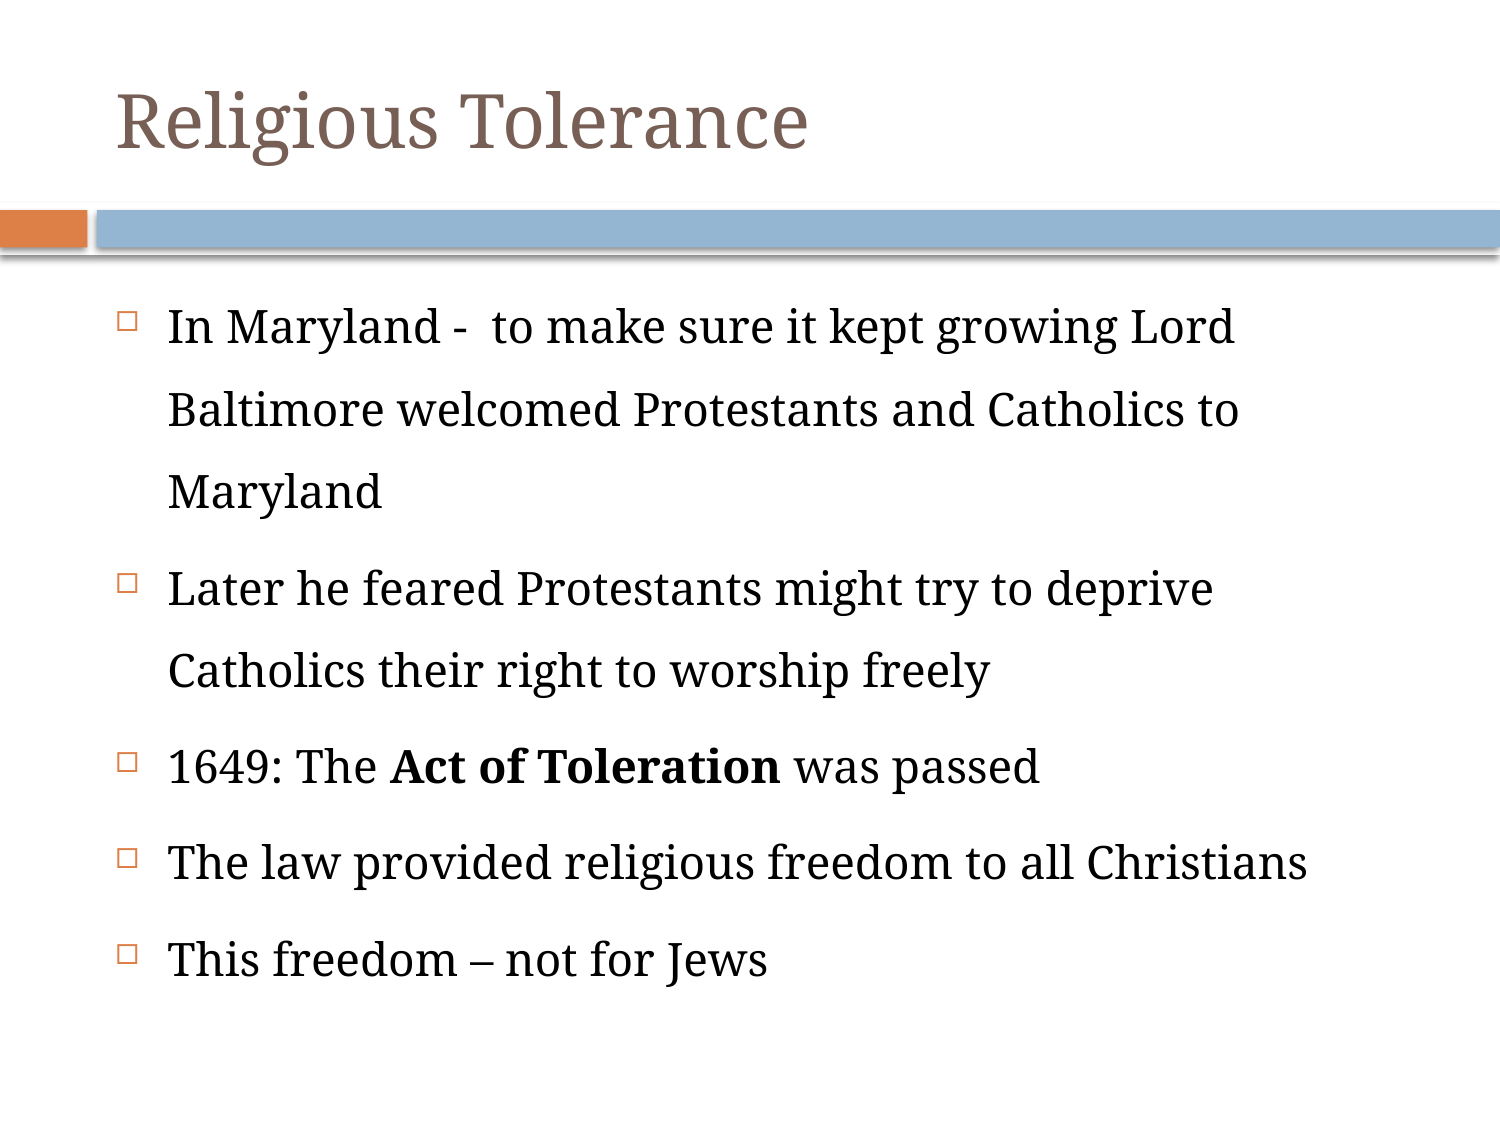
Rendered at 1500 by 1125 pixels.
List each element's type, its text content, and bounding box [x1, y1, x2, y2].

title Religious Tolerance [100, 37, 1438, 200]
list In Maryland - to make sure it kept growing Lord Baltimore welcomed Protestants and Catholics to Maryland Later he feared Protestants might try to deprive Catholics their right to worship freely 1649: The Act of Toleration was passed The law provided religious freedom to all Christians This freedom – not for Jews [100, 262, 1438, 1000]
